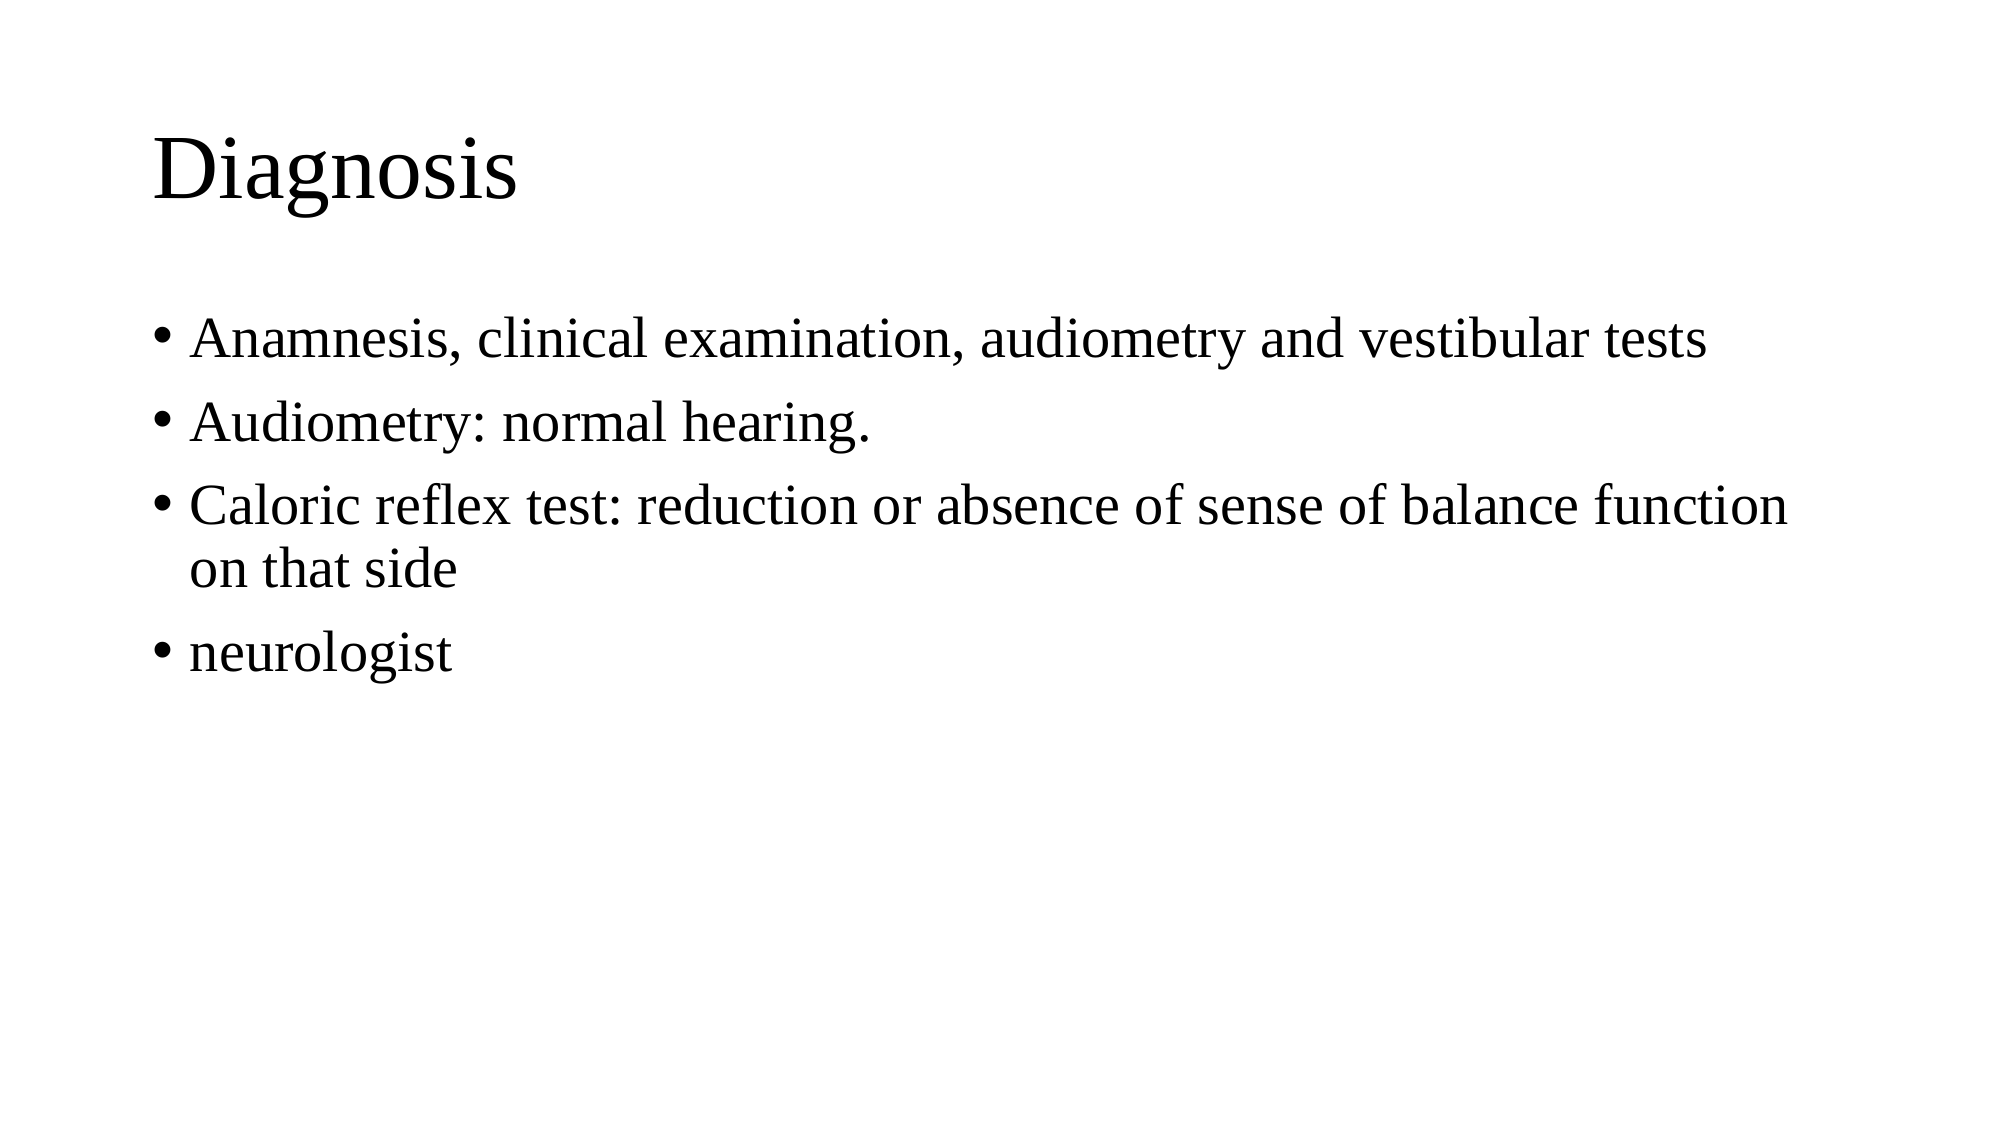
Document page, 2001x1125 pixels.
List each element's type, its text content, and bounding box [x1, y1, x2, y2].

list Anamnesis, clinical examination, audiometry and vestibular tests Audiometry: normal hearing. Caloric reflex test: reduction or absence of sense of balance function on that side neurologist [137, 299, 1863, 1014]
title Diagnosis [137, 59, 1863, 278]
